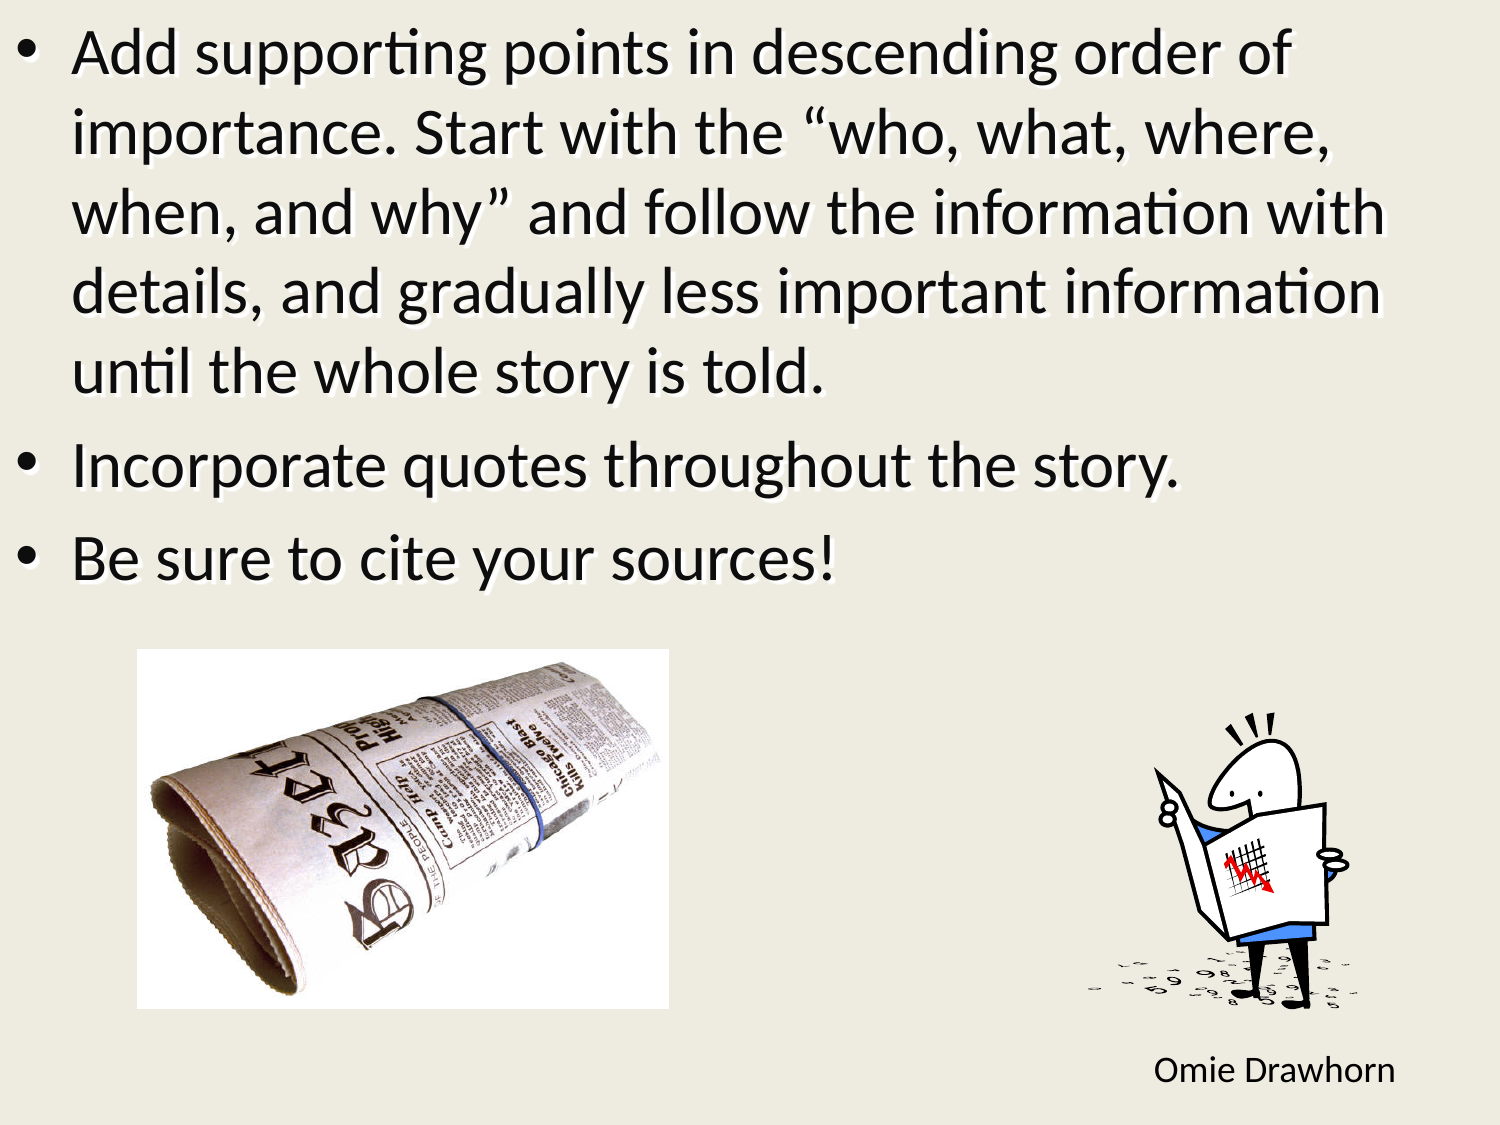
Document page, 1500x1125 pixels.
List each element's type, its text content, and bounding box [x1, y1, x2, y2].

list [137, 649, 669, 1009]
list Add supporting points in descending order of importance. Start with the “who, what, where, when, and why” and follow the information with details, and gradually less important information until the whole story is told. Incorporate quotes throughout the story. Be sure to cite your sources! [0, 0, 1463, 638]
text_box Omie Drawhorn [1139, 1037, 1412, 1098]
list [1087, 712, 1358, 1011]
